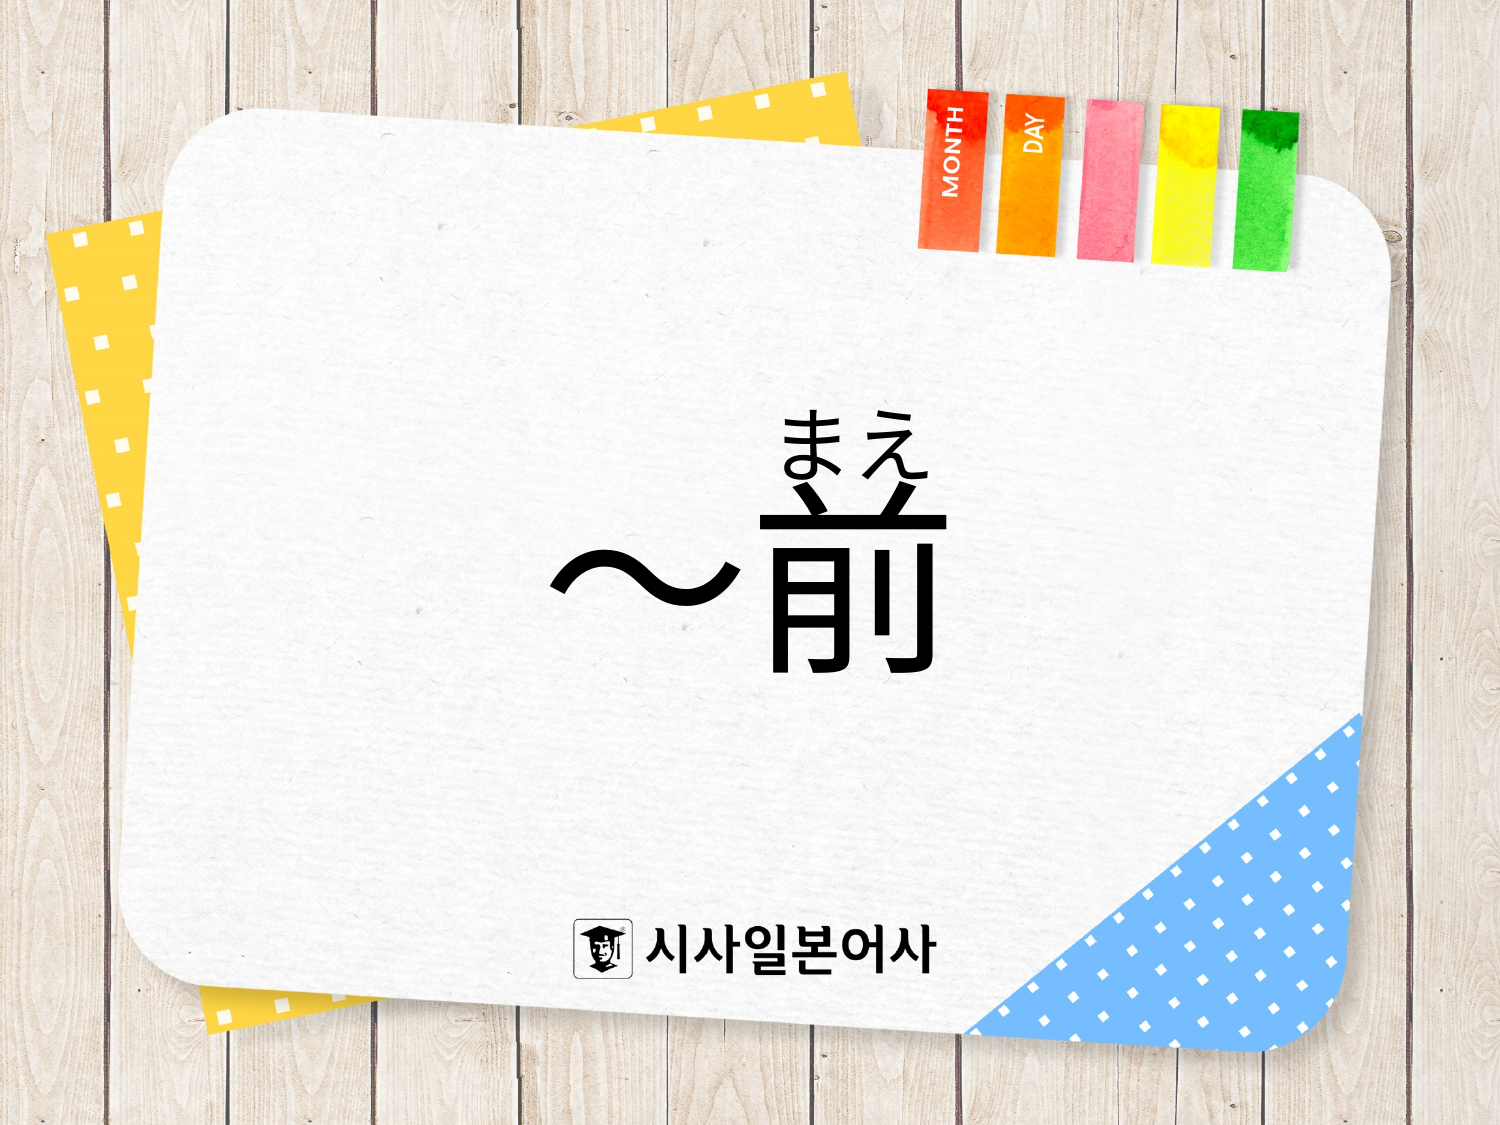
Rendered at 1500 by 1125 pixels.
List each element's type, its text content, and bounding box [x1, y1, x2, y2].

title ～前 [75, 338, 1425, 811]
picture [0, 0, 1500, 1125]
text_box まえ [754, 385, 951, 501]
